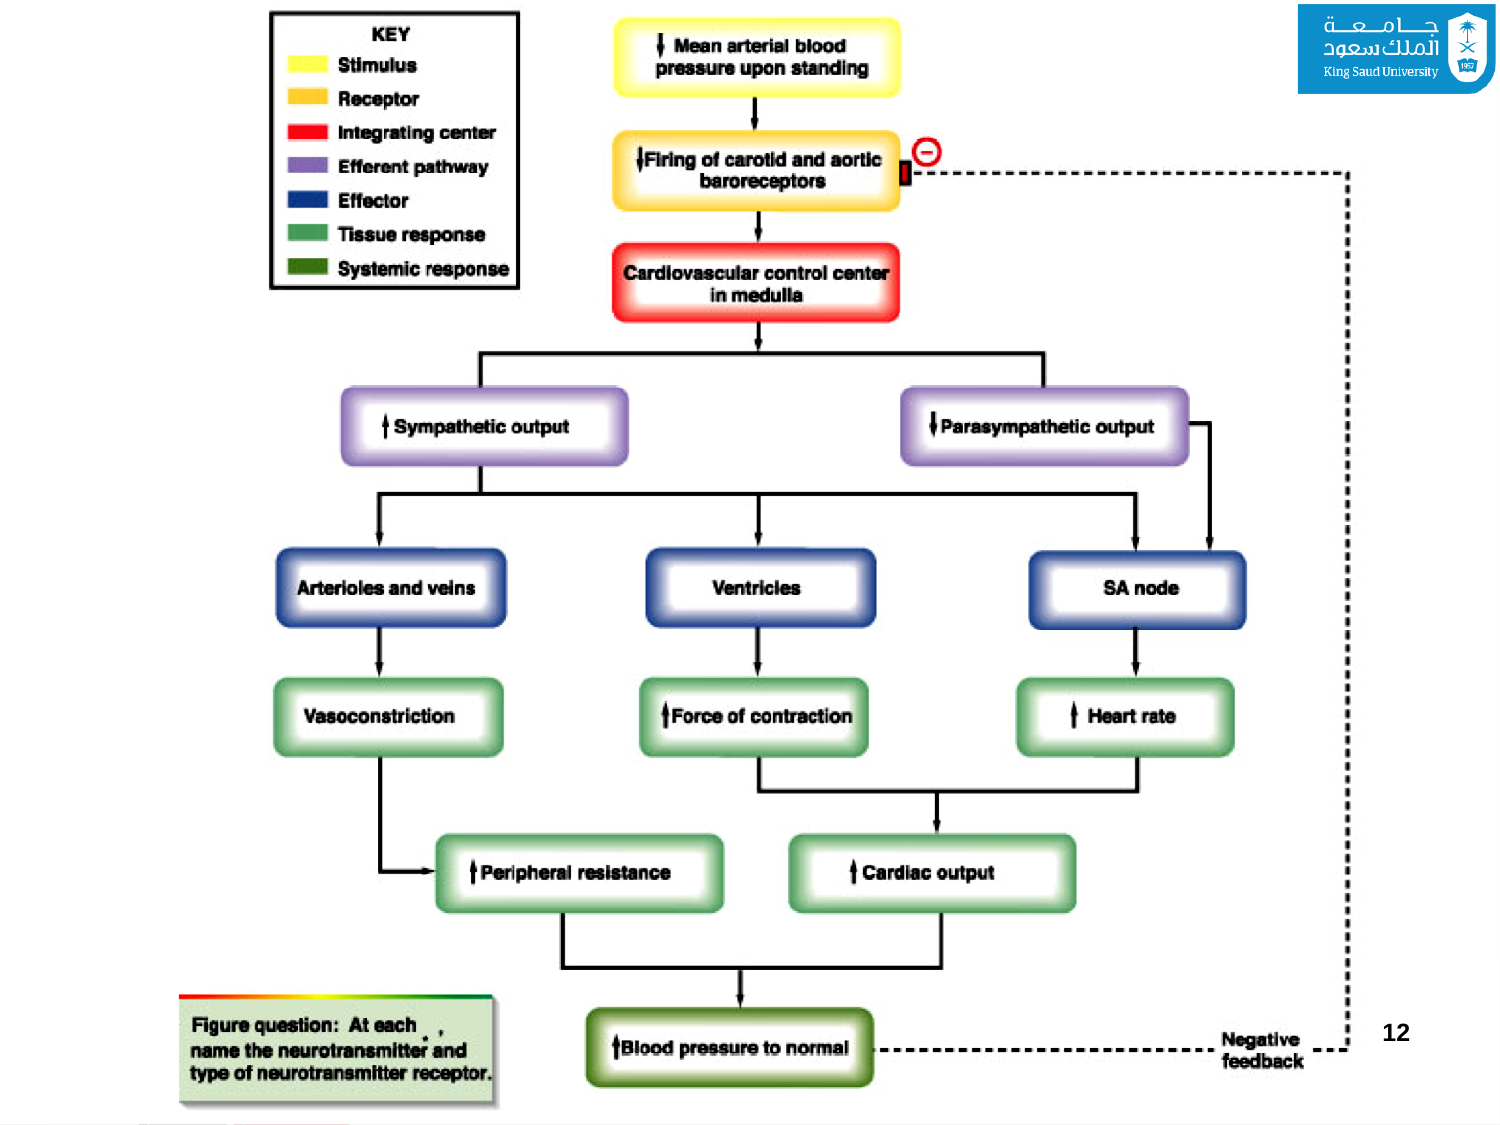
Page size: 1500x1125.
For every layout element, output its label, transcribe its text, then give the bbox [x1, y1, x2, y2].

text_box 12 [1378, 1018, 1416, 1047]
text_box [1297, 4, 1496, 94]
text_box [0, 0, 1500, 1125]
